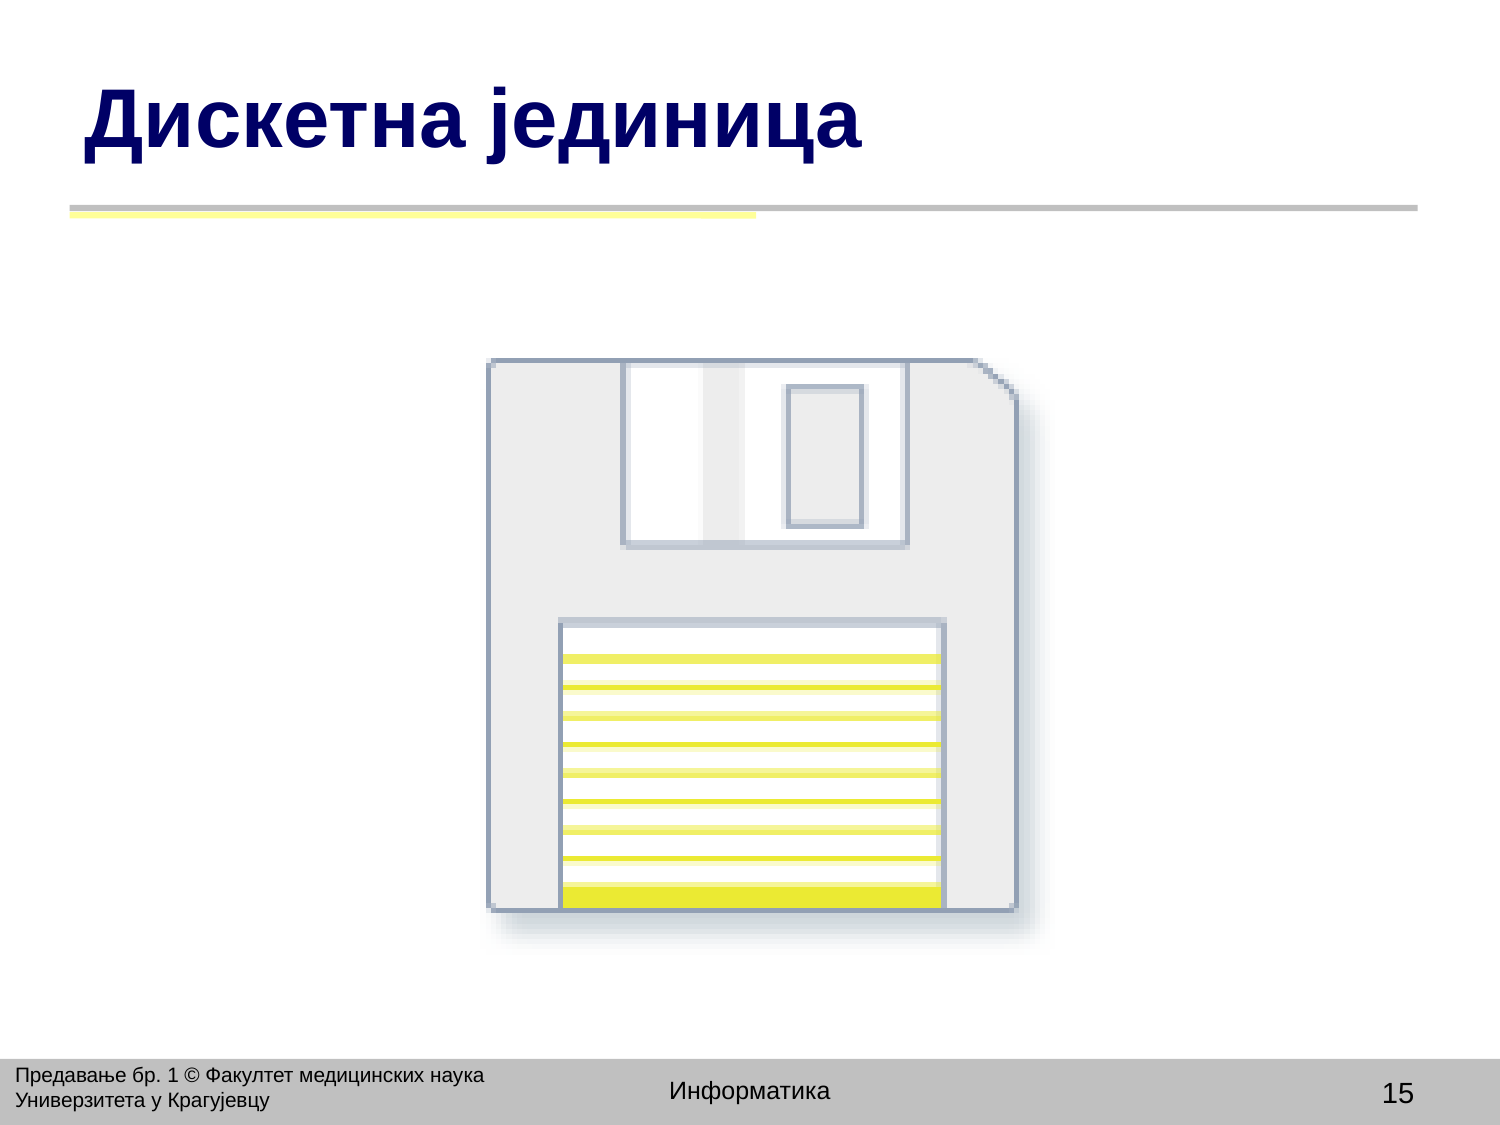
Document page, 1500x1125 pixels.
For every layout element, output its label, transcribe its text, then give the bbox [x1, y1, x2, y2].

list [366, 260, 1145, 1007]
title Дискетна јединица [69, 19, 1426, 208]
footer Информатика [512, 1066, 988, 1125]
slide_number 15 [1079, 1066, 1430, 1125]
slide_number Предавање бр. 1 © Факултет медицинских наука Универзитета у Крагујевцу [0, 1053, 599, 1108]
